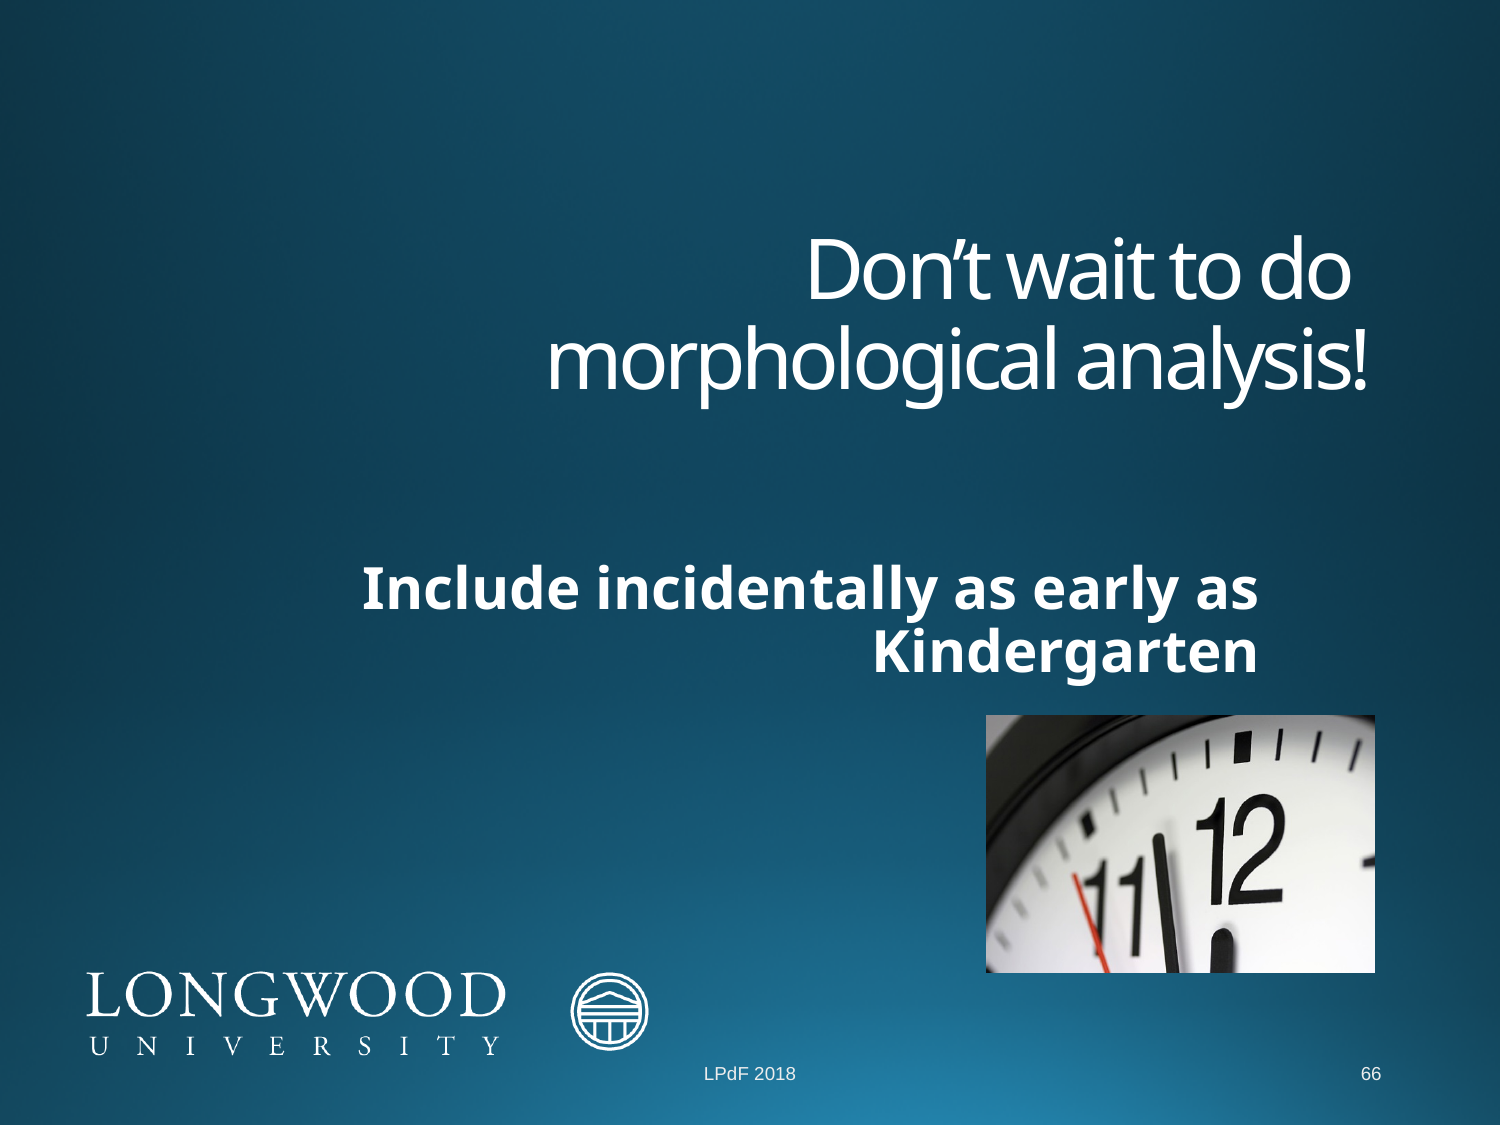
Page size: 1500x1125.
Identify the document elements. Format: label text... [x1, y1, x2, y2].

subtitle Include incidentally as early as Kindergarten [225, 503, 1275, 693]
footer LPdF 2018 [496, 1042, 1004, 1103]
picture [0, 0, 1500, 1125]
slide_number 66 [1059, 1042, 1397, 1103]
title Don’t wait to do morphological analysis! [112, 219, 1388, 417]
